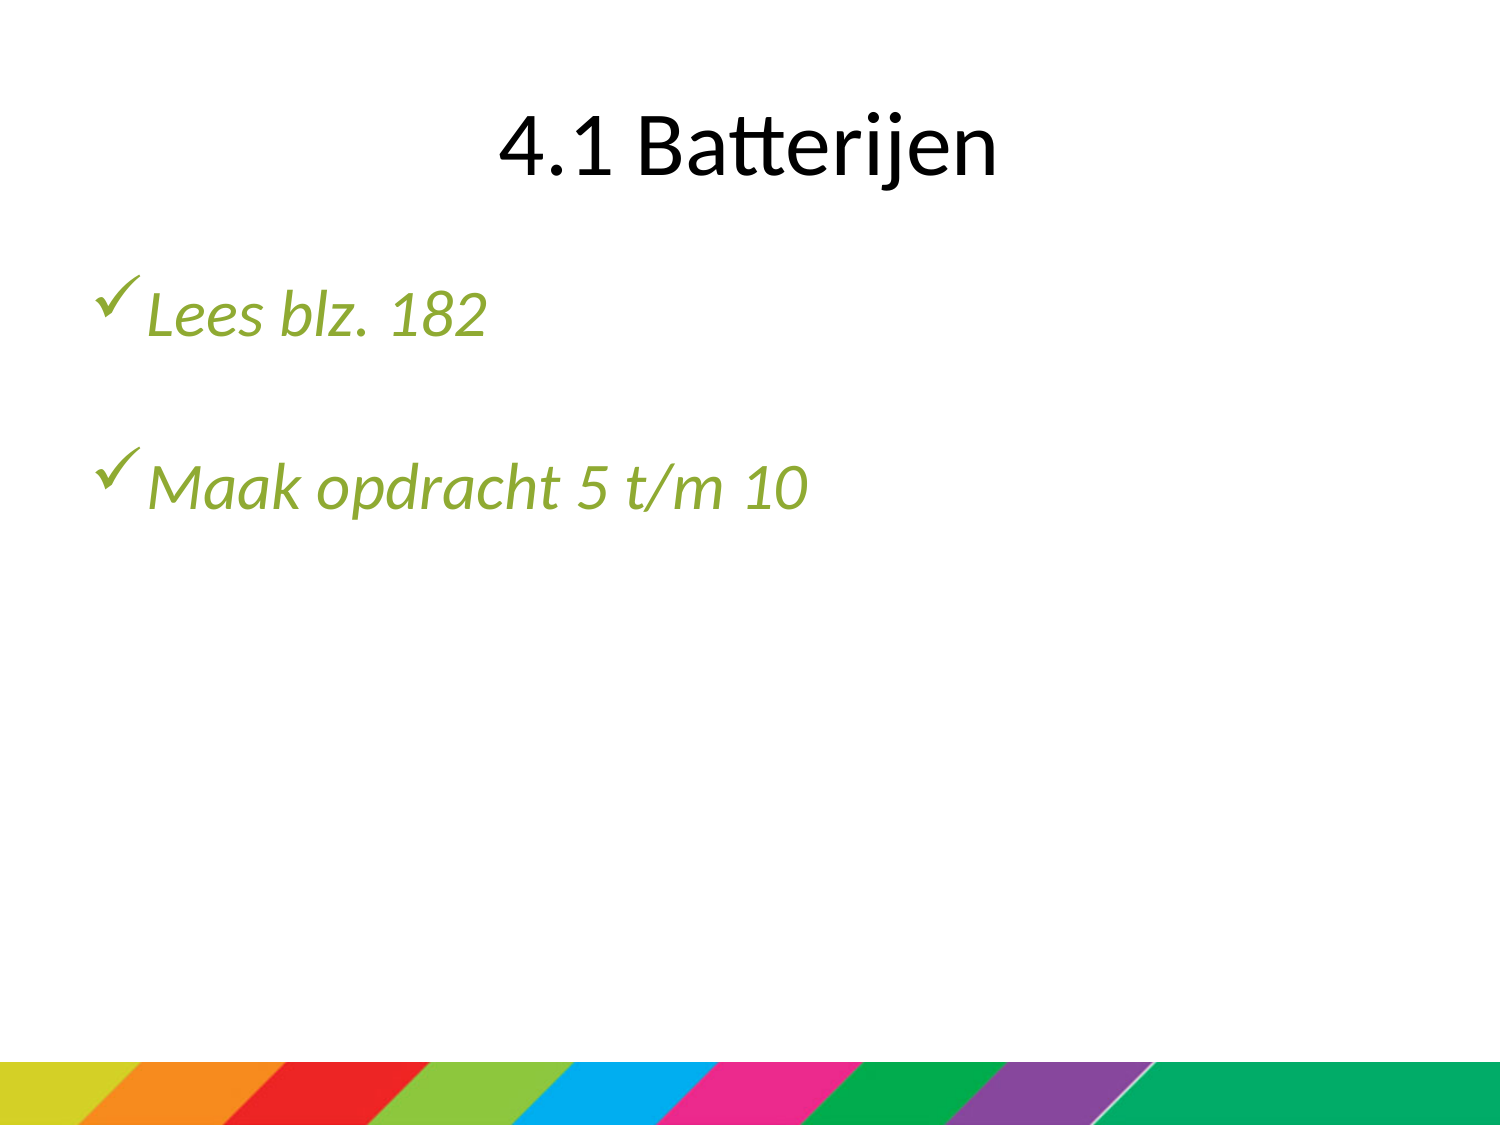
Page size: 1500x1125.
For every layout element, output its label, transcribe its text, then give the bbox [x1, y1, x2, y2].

title 4.1 Batterijen [75, 45, 1425, 233]
picture [0, 1062, 574, 1125]
picture [656, 1062, 1500, 1125]
list Lees blz. 182 Maak opdracht 5 t/m 10 [75, 262, 1425, 1005]
